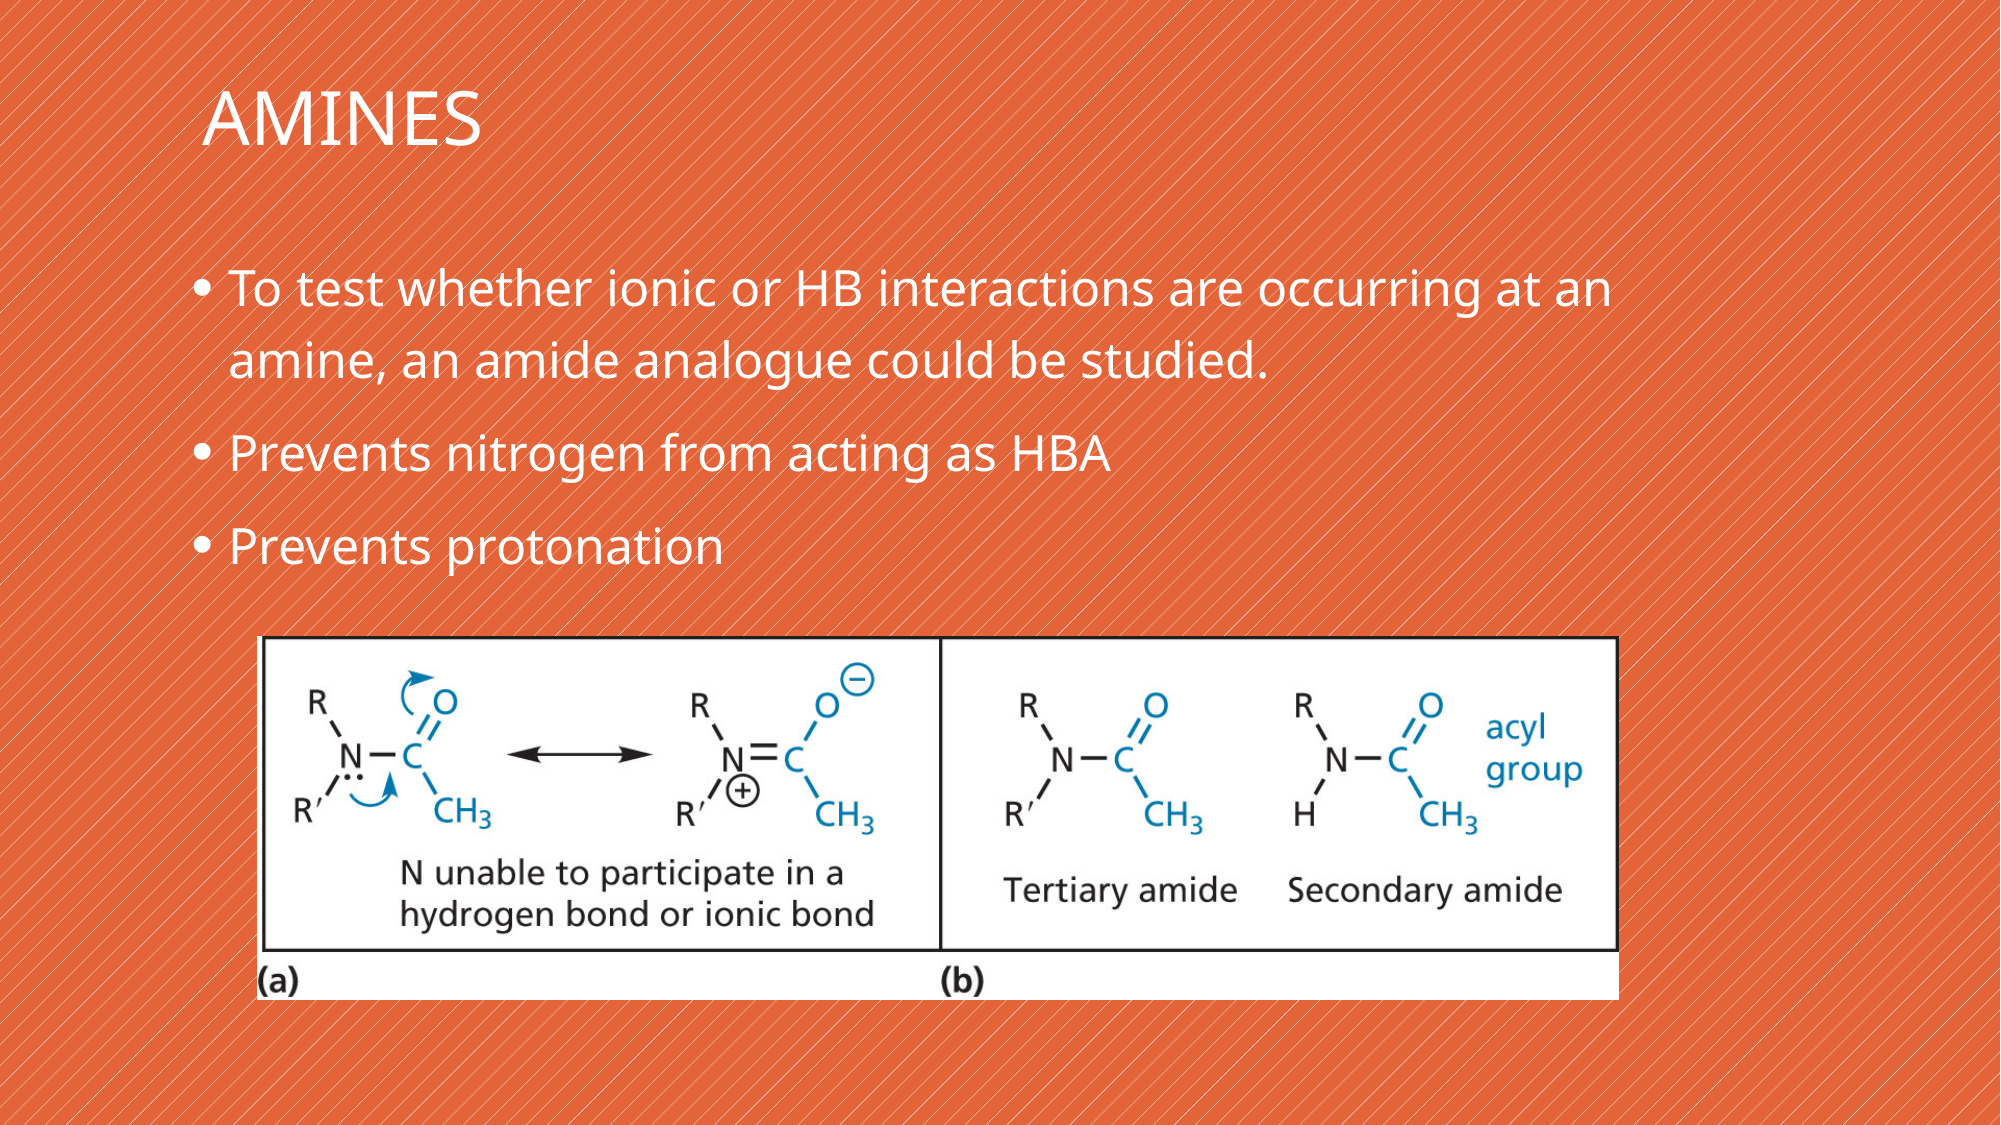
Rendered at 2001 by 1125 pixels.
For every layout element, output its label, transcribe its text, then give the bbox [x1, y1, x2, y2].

list To test whether ionic or HB interactions are occurring at an amine, an amide analogue could be studied. Prevents nitrogen from acting as HBA Prevents protonation [176, 236, 1802, 818]
title amines [187, 0, 1813, 243]
picture [256, 635, 1619, 1000]
